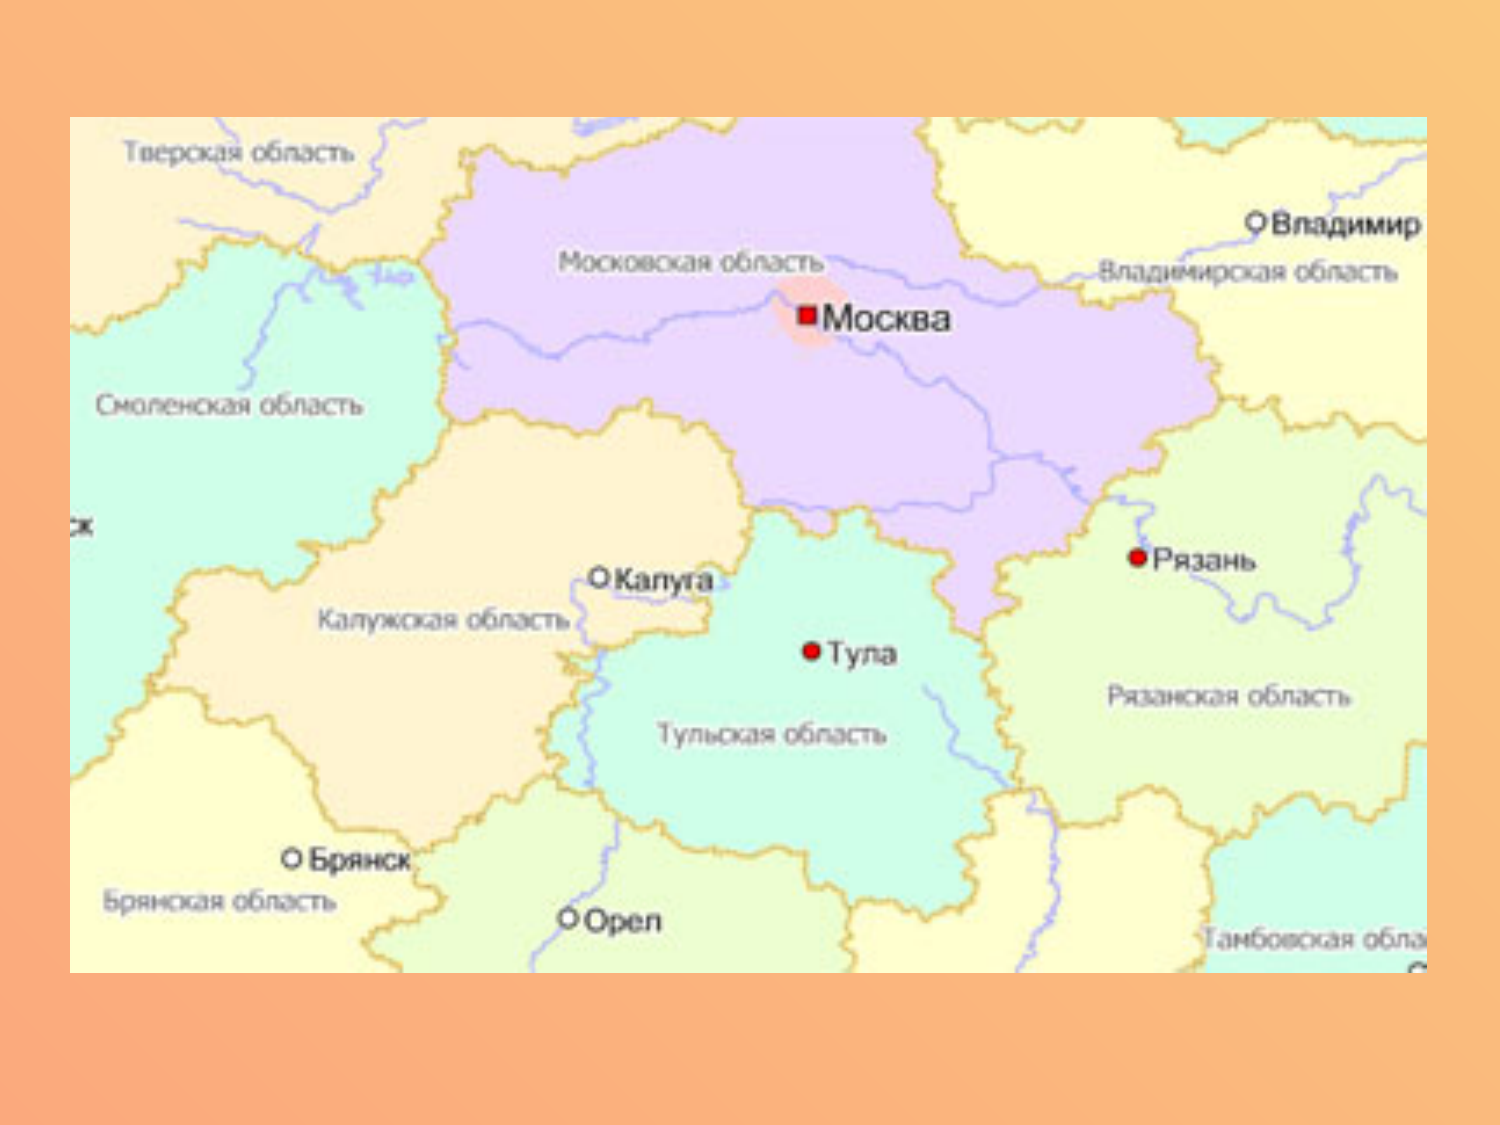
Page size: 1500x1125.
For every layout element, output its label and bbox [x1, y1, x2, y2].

list [70, 116, 1427, 973]
